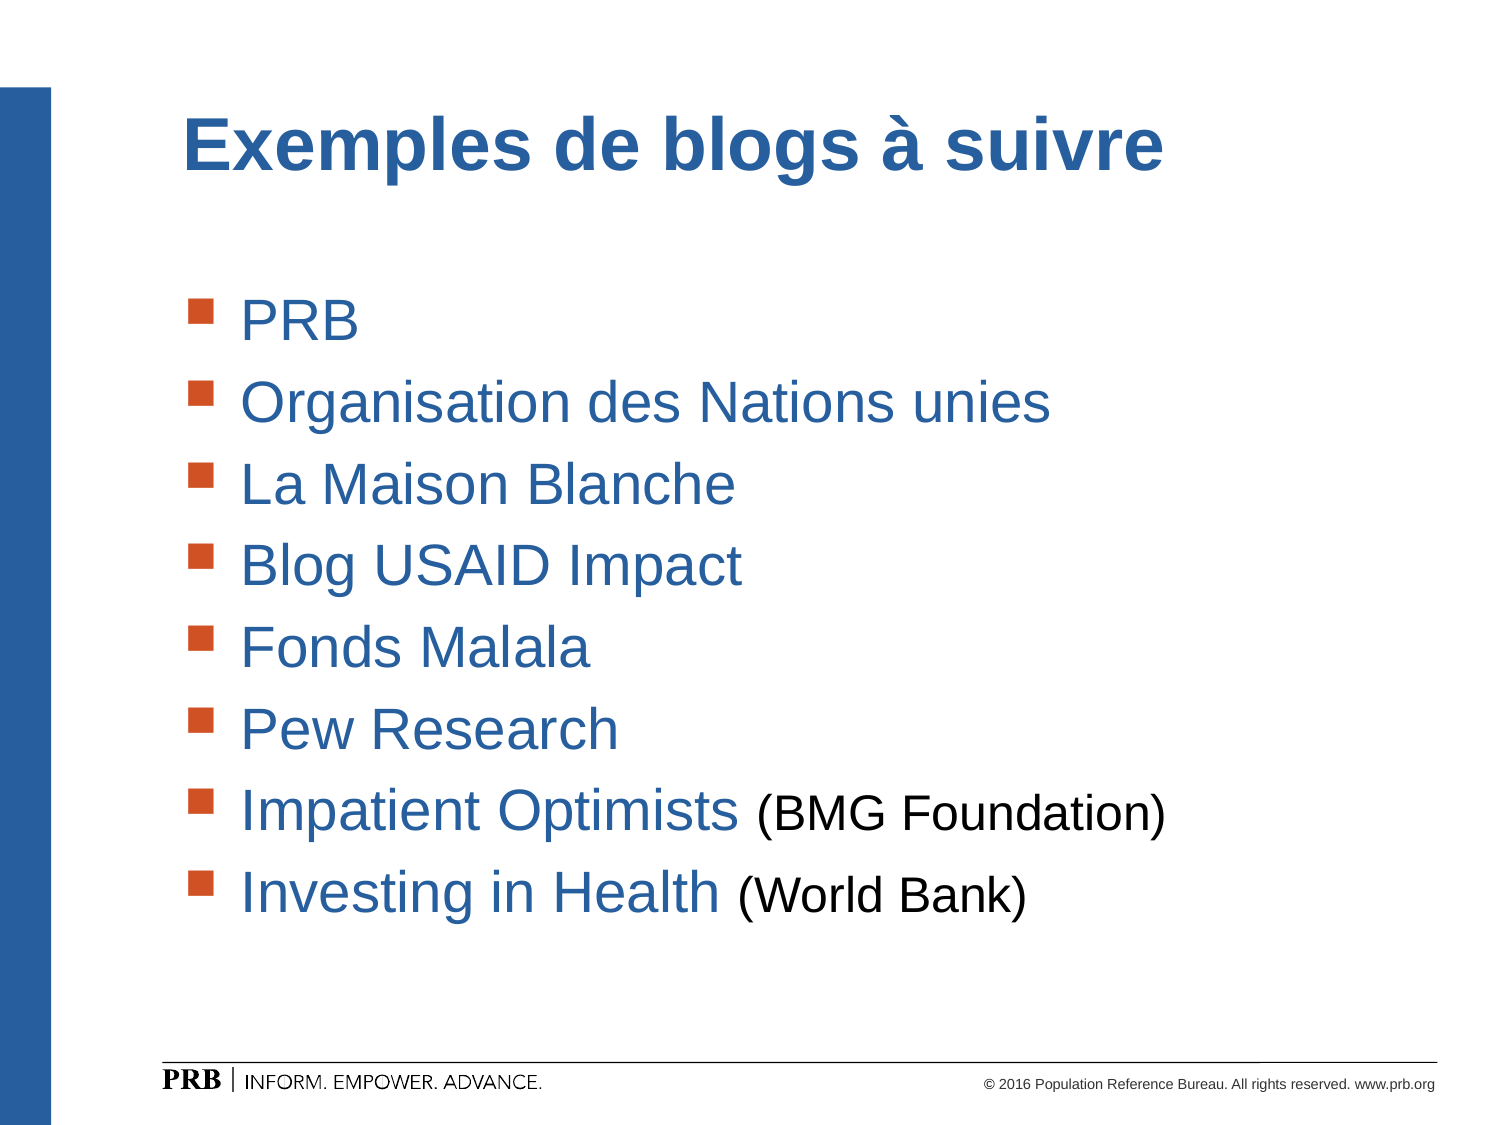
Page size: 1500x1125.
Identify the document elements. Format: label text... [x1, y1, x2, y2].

title Exemples de blogs à suivre [167, 87, 1438, 251]
list PRB Organisation des Nations unies La Maison Blanche Blog USAID Impact Fonds Malala Pew Research Impatient Optimists (BMG Foundation) Investing in Health (World Bank) [169, 274, 1438, 1038]
